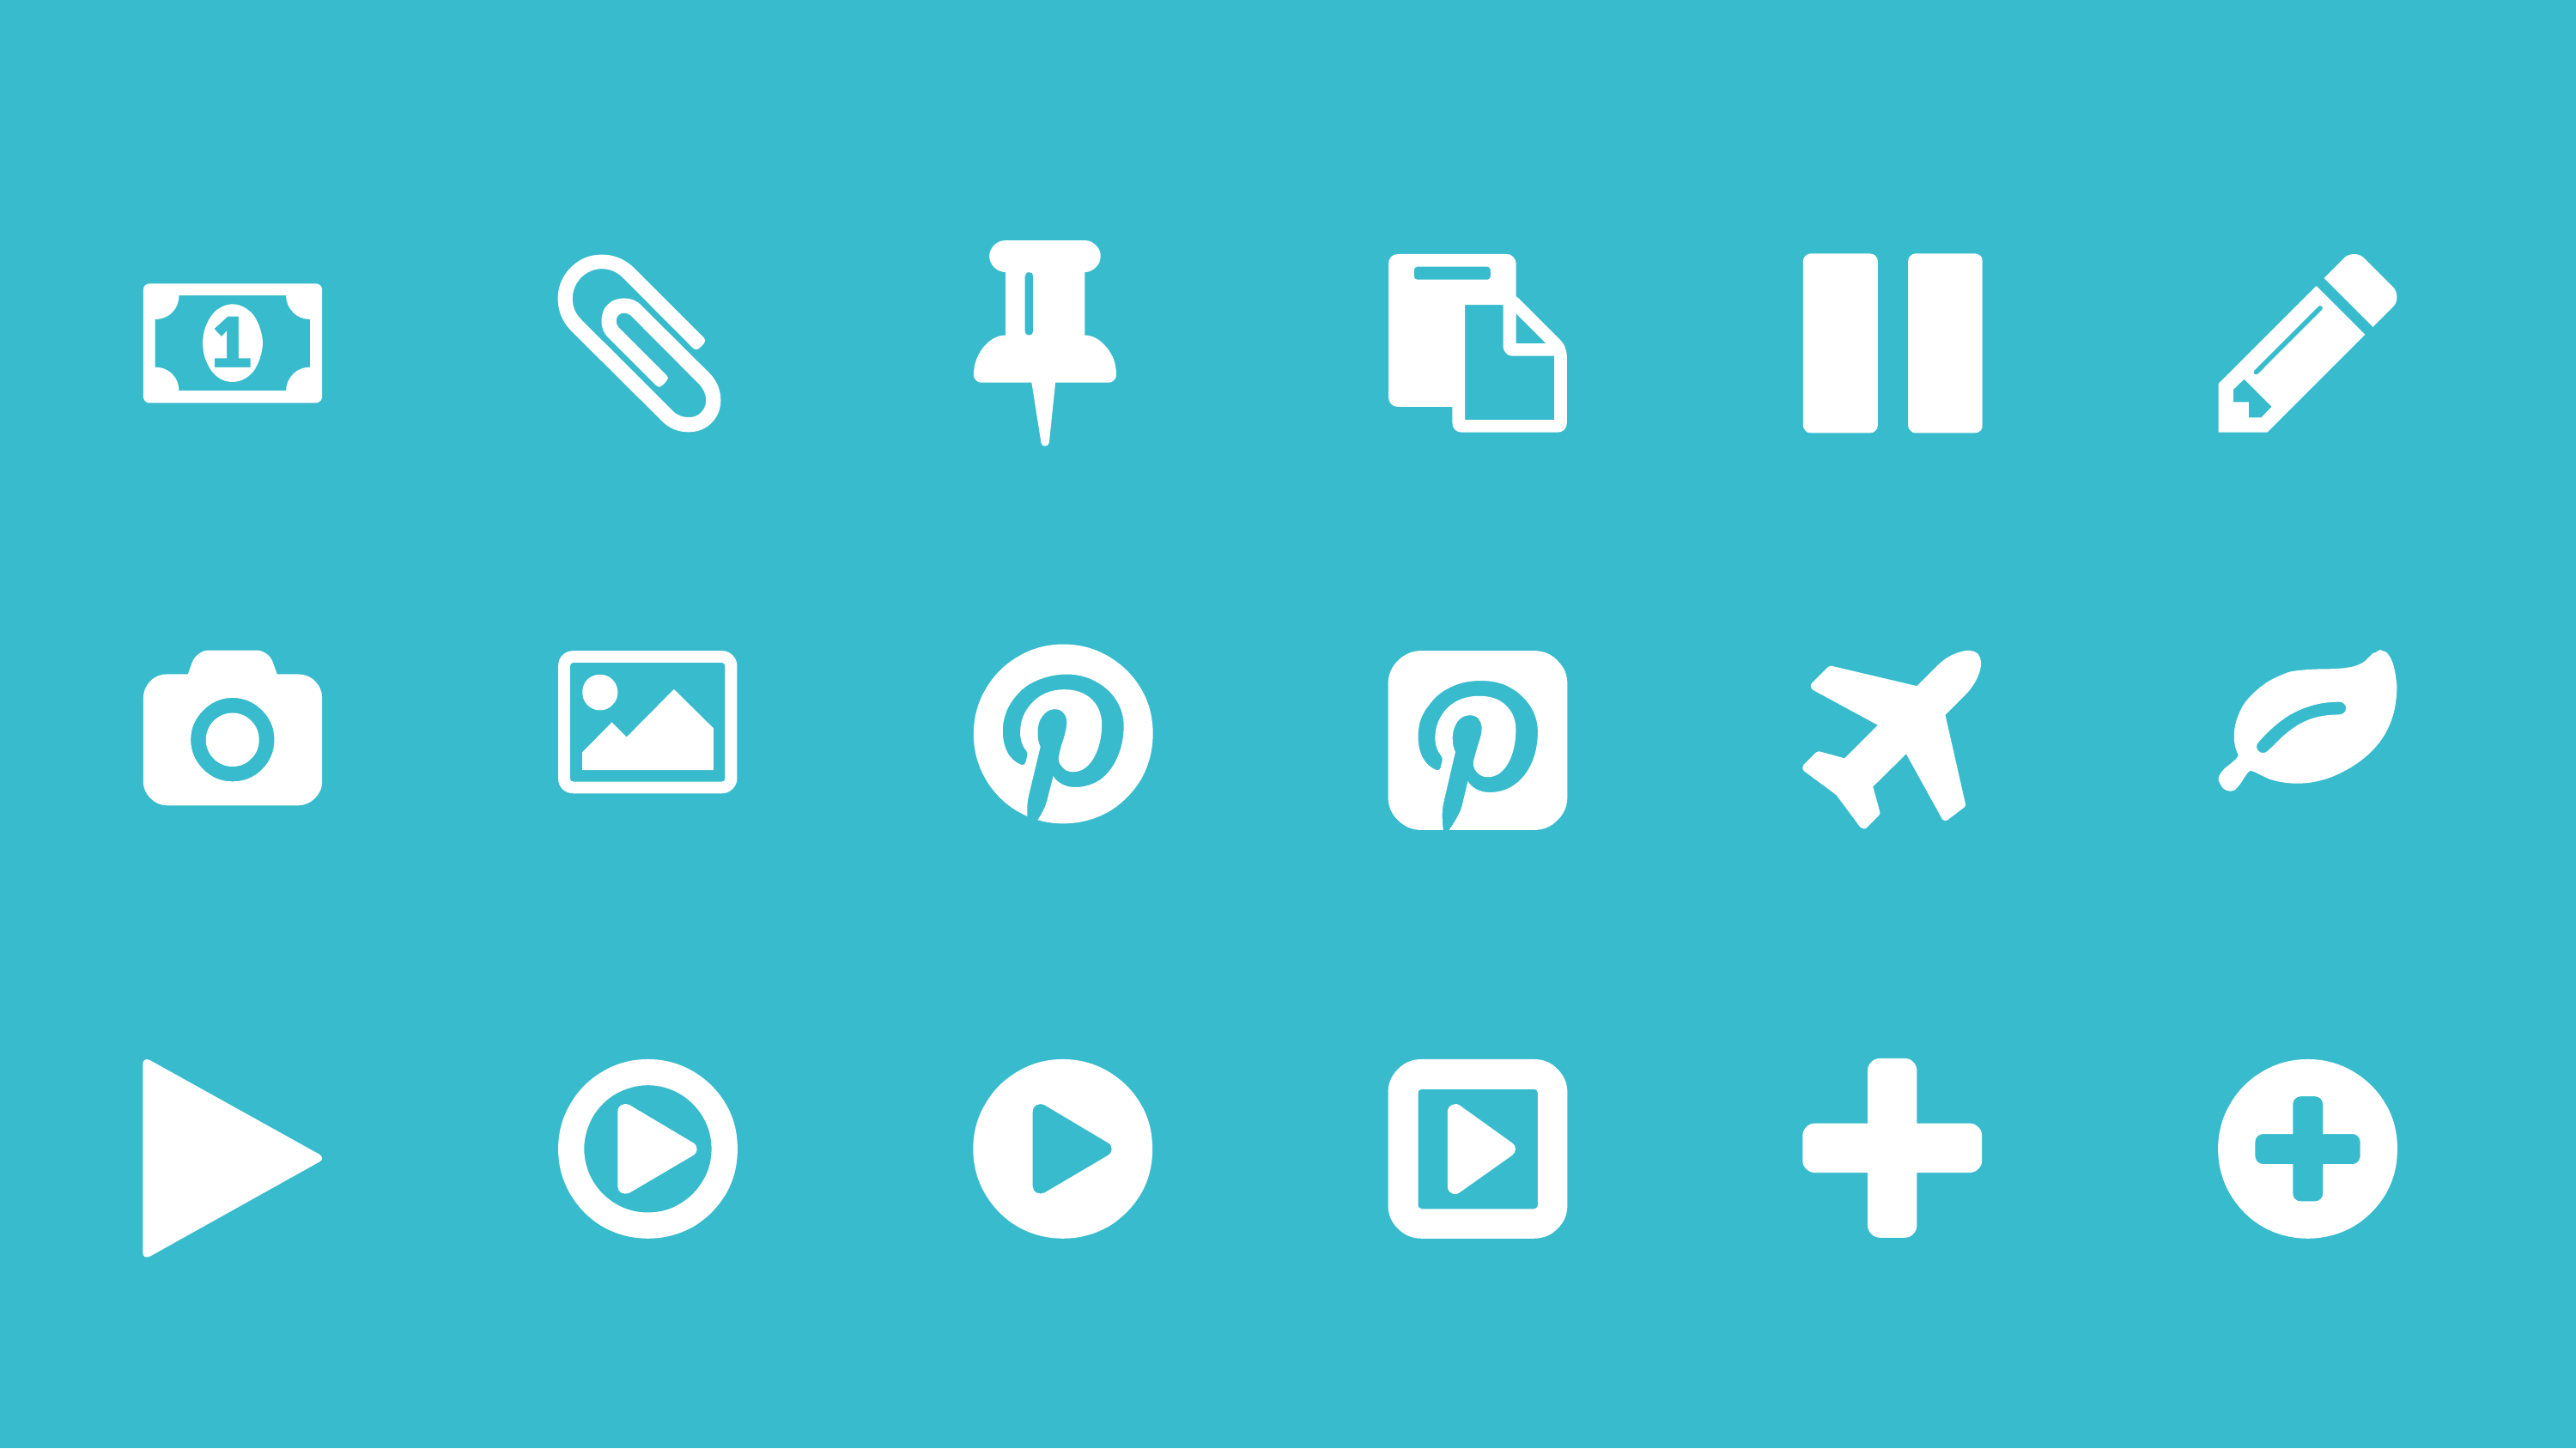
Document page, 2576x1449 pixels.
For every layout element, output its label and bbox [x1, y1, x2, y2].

text_box [143, 283, 323, 403]
text_box [1802, 1058, 1983, 1238]
text_box [143, 1059, 323, 1258]
text_box [973, 644, 1153, 824]
text_box [1802, 253, 1983, 433]
text_box [1388, 651, 1568, 830]
text_box [557, 254, 721, 433]
text_box [557, 1058, 738, 1239]
text_box [2218, 649, 2397, 791]
text_box [1388, 253, 1567, 433]
text_box [2218, 253, 2397, 433]
text_box [1388, 1058, 1568, 1239]
text_box [2218, 1058, 2397, 1239]
text_box [973, 1058, 1153, 1239]
text_box [557, 650, 738, 794]
text_box [143, 650, 323, 806]
text_box [973, 240, 1117, 446]
text_box [1802, 650, 1982, 829]
